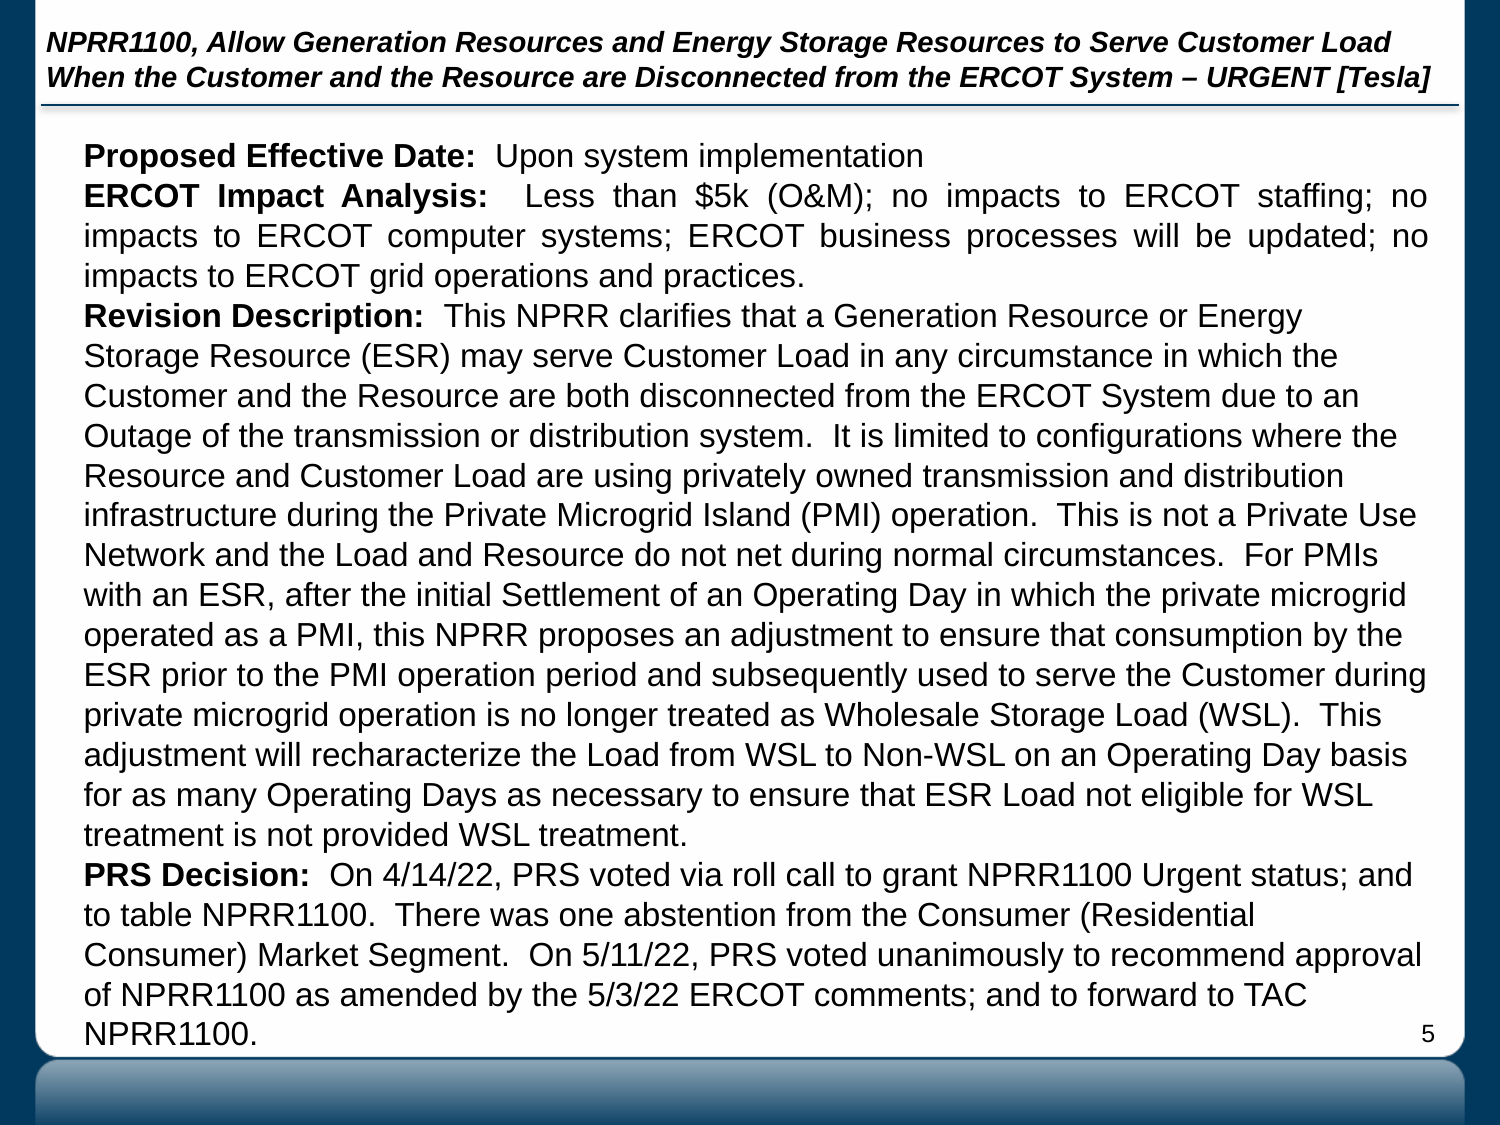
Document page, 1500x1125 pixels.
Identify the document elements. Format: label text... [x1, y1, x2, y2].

text_box Proposed Effective Date: Upon system implementation ERCOT Impact Analysis: Less than $5k (O&M); no impacts to ERCOT staffing; no impacts to ERCOT computer systems; ERCOT business processes will be updated; no impacts to ERCOT grid operations and practices. Revision Description: This NPRR clarifies that a Generation Resource or Energy Storage Resource (ESR) may serve Customer Load in any circumstance in which the Customer and the Resource are both disconnected from the ERCOT System due to an Outage of the transmission or distribution system. It is limited to configurations where the Resource and Customer Load are using privately owned transmission and distribution infrastructure during the Private Microgrid Island (PMI) operation. This is not a Private Use Network and the Load and Resource do not net during normal circumstances. For PMIs with an ESR, after the initial Settlement of an Operating Day in which the private microgrid operated as a PMI, this NPRR proposes an adjustment to ensure that consumption by the ESR prior to the PMI operation period and subsequently used to serve the Customer during private microgrid operation is no longer treated as Wholesale Storage Load (WSL). This adjustment will recharacterize the Load from WSL to Non-WSL on an Operating Day basis for as many Operating Days as necessary to ensure that ESR Load not eligible for WSL treatment is not provided WSL treatment. PRS Decision: On 4/14/22, PRS voted via roll call to grant NPRR1100 Urgent status; and to table NPRR1100. There was one abstention from the Consumer (Residential Consumer) Market Segment. On 5/11/22, PRS voted unanimously to recommend approval of NPRR1100 as amended by the 5/3/22 ERCOT comments; and to forward to TAC NPRR1100. [31, 126, 1444, 1060]
picture [35, 0, 1465, 1125]
title NPRR1100, Allow Generation Resources and Energy Storage Resources to Serve Customer Load When the Customer and the Resource are Disconnected from the ERCOT System – URGENT [Tesla] [31, 20, 1464, 97]
